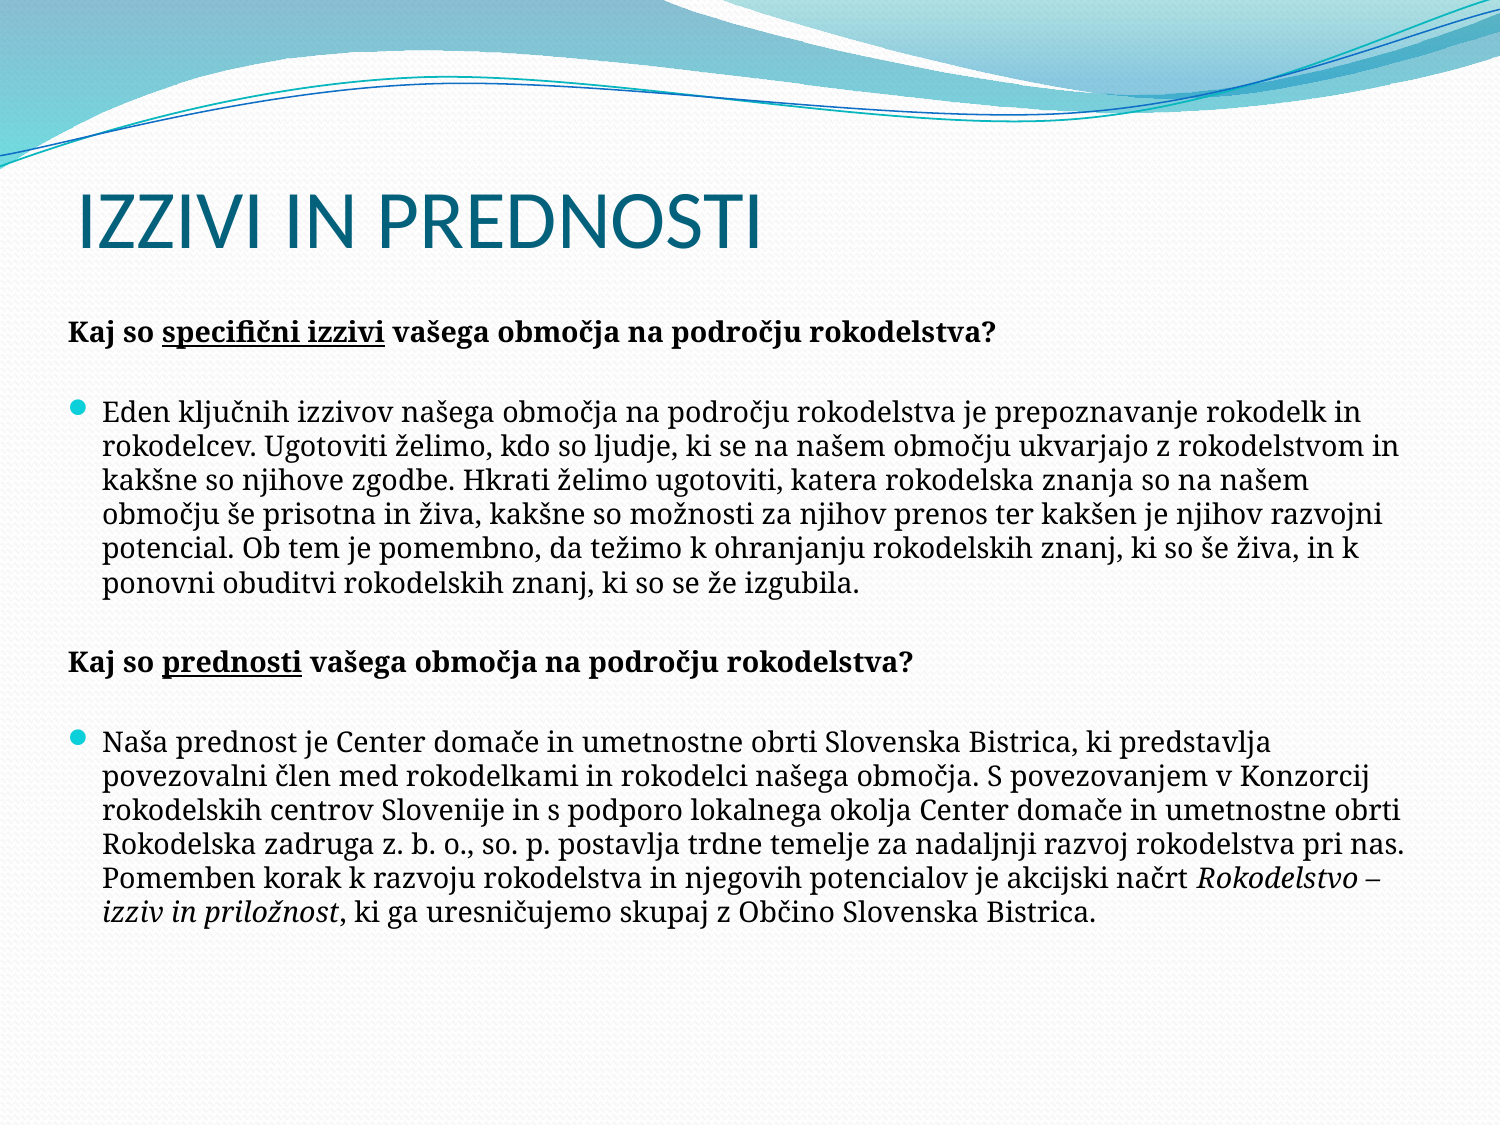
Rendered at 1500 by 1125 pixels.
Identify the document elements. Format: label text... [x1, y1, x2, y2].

list Kaj so specifični izzivi vašega območja na področju rokodelstva? Eden ključnih izzivov našega območja na področju rokodelstva je prepoznavanje rokodelk in rokodelcev. Ugotoviti želimo, kdo so ljudje, ki se na našem območju ukvarjajo z rokodelstvom in kakšne so njihove zgodbe. Hkrati želimo ugotoviti, katera rokodelska znanja so na našem območju še prisotna in živa, kakšne so možnosti za njihov prenos ter kakšen je njihov razvojni potencial. Ob tem je pomembno, da težimo k ohranjanju rokodelskih znanj, ki so še živa, in k ponovni obuditvi rokodelskih znanj, ki so se že izgubila. Kaj so prednosti vašega območja na področju rokodelstva? Naša prednost je Center domače in umetnostne obrti Slovenska Bistrica, ki predstavlja povezovalni člen med rokodelkami in rokodelci našega območja. S povezovanjem v Konzorcij rokodelskih centrov Slovenije in s podporo lokalnega okolja Center domače in umetnostne obrti Rokodelska zadruga z. b. o., so. p. postavlja trdne temelje za nadaljnji razvoj rokodelstva pri nas. Pomemben korak k razvoju rokodelstva in njegovih potencialov je akcijski načrt Rokodelstvo – izziv in priložnost, ki ga uresničujemo skupaj z Občino Slovenska Bistrica. [53, 267, 1425, 1038]
title IZZIVI IN PREDNOSTI [76, 78, 1427, 266]
